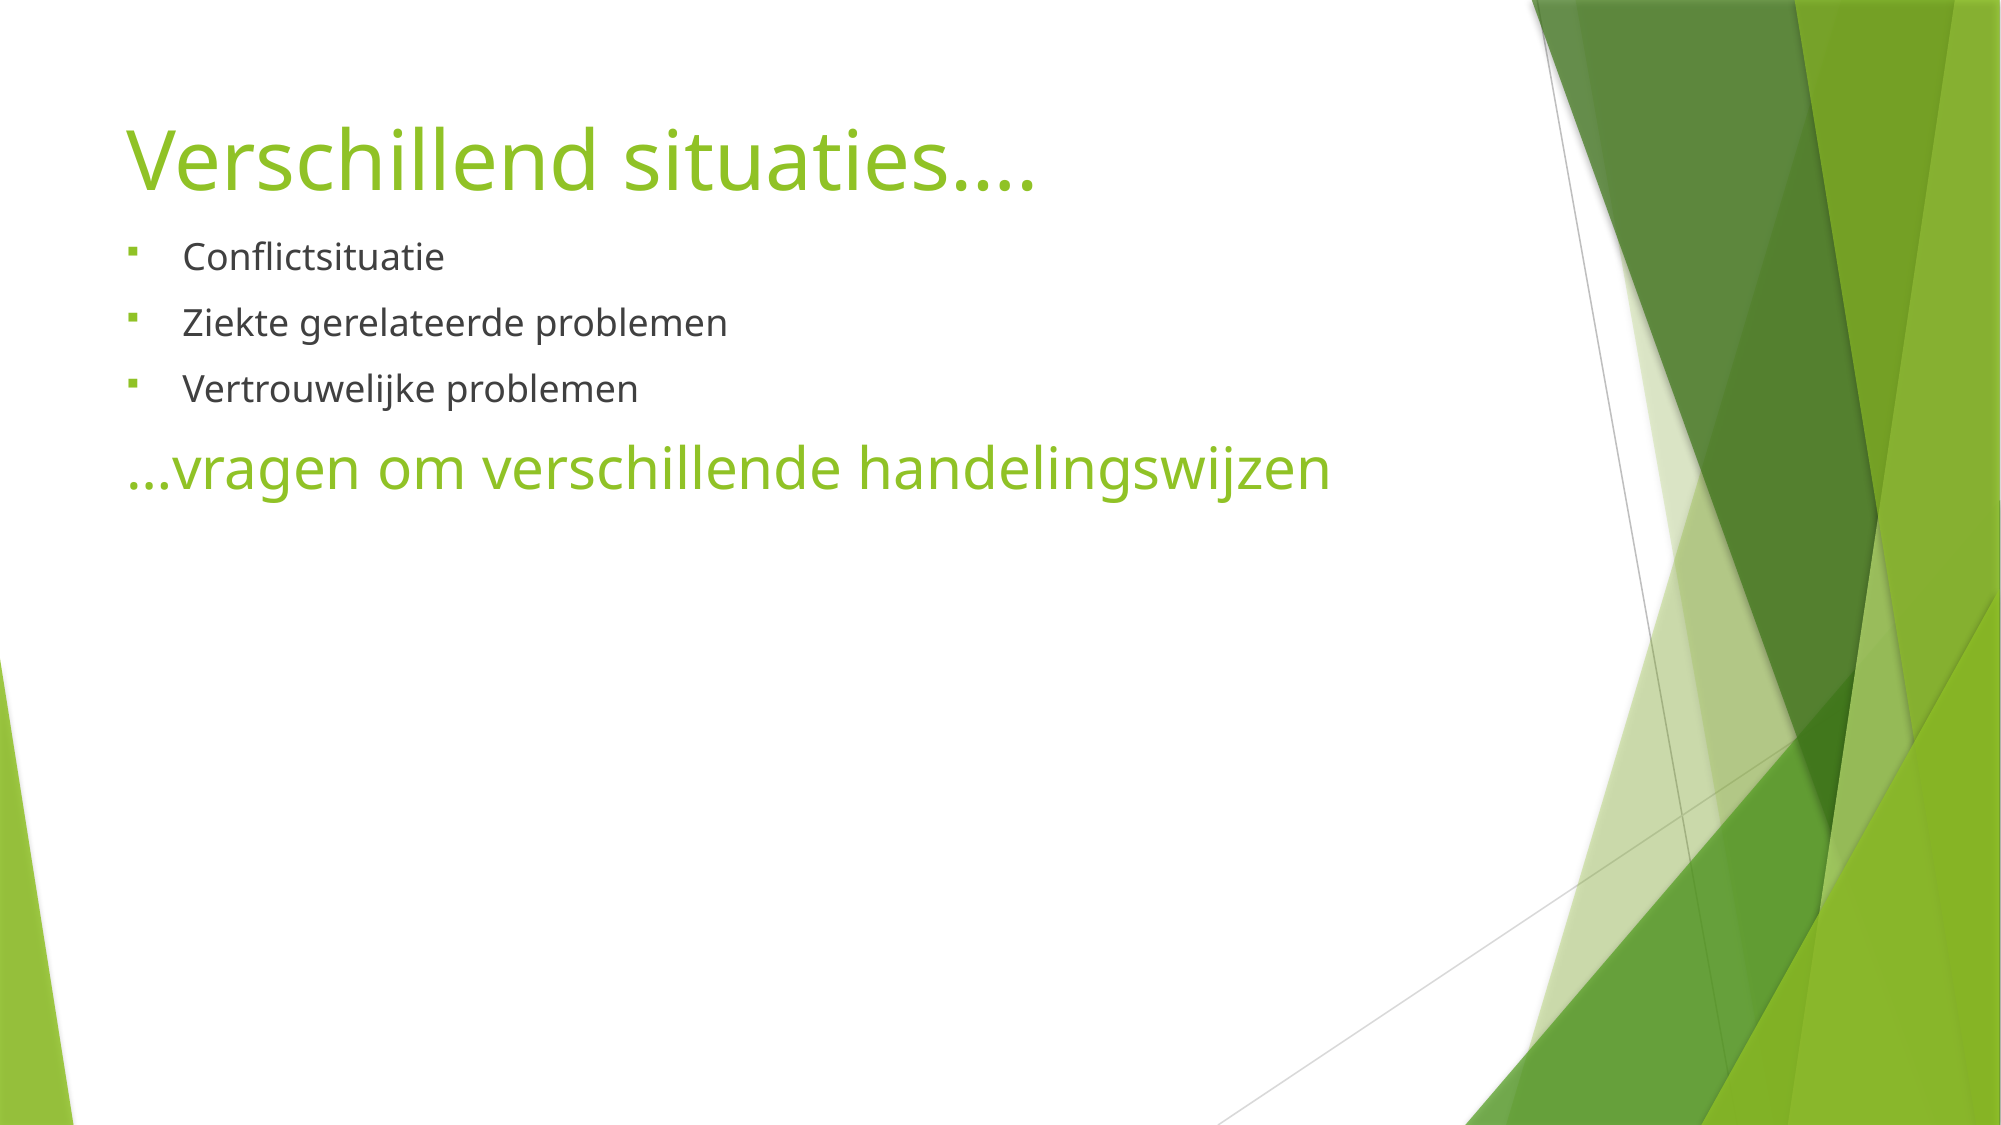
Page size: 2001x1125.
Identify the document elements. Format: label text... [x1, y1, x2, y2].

list Conflictsituatie Ziekte gerelateerde problemen Vertrouwelijke problemen …vragen om verschillende handelingswijzen [111, 225, 1522, 863]
title Verschillend situaties…. [111, 99, 1522, 225]
